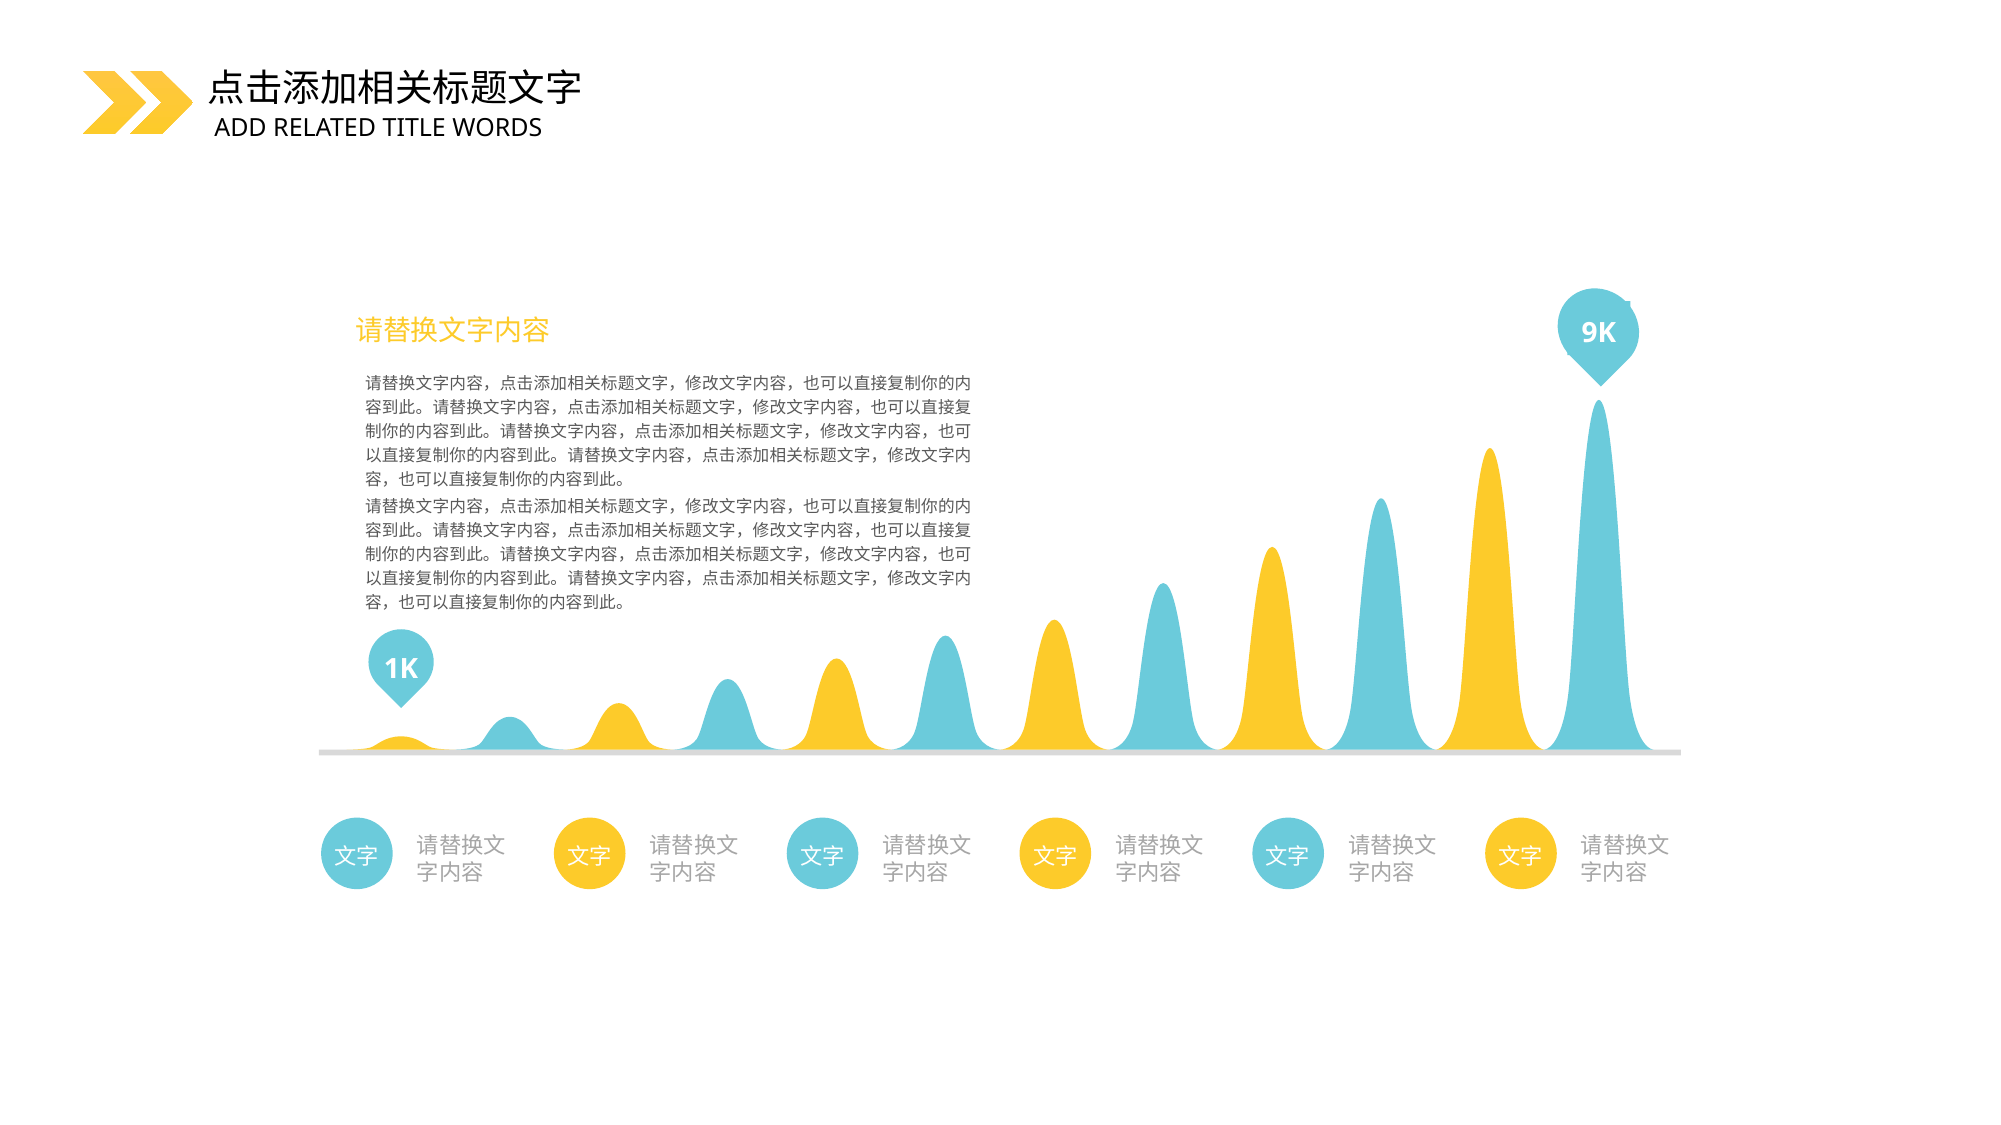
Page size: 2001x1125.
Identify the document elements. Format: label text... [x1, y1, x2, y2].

text_box 请替换文字内容 [640, 831, 748, 885]
text_box 请替换文字内容 [407, 831, 515, 885]
text_box 请替换文字内容 [873, 831, 981, 885]
text_box 9K [1567, 301, 1631, 356]
text_box [891, 635, 999, 750]
text_box [318, 749, 1682, 756]
text_box 请替换文字内容 [1339, 831, 1447, 885]
text_box [1544, 399, 1654, 750]
text_box [1217, 546, 1326, 750]
text_box [1568, 306, 1641, 389]
text_box [782, 658, 891, 750]
text_box [999, 619, 1108, 750]
text_box [564, 703, 673, 750]
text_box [368, 629, 434, 695]
text_box 请替换文字内容 [1571, 831, 1679, 885]
text_box 文字 [1251, 816, 1326, 891]
text_box 请替换文字内容，点击添加相关标题文字，修改文字内容，也可以直接复制你的内容到此。请替换文字内容，点击添加相关标题文字，修改文字内容，也可以直接复制你的内容到此。请替换文字内容，点击添加相关标题文字，修改文字内容，也可以直接复制你的内容到此。请替换文字内容，点击添加相关标题文字，修改文字内容，也可以直接复制你的内容到此。 [364, 491, 973, 612]
text_box [1556, 287, 1627, 354]
text_box 文字 [1018, 816, 1093, 891]
text_box [673, 679, 782, 750]
text_box 请替换文字内容 [355, 306, 550, 347]
text_box 文字 [1484, 816, 1558, 891]
text_box 文字 [320, 816, 394, 891]
text_box 文字 [785, 816, 860, 891]
text_box [1108, 583, 1217, 750]
text_box [1435, 448, 1544, 750]
text_box [1326, 498, 1435, 750]
text_box 文字 [552, 816, 627, 891]
text_box 请替换文字内容 [1106, 831, 1214, 885]
text_box [455, 716, 564, 750]
text_box [346, 736, 455, 750]
text_box 请替换文字内容，点击添加相关标题文字，修改文字内容，也可以直接复制你的内容到此。请替换文字内容，点击添加相关标题文字，修改文字内容，也可以直接复制你的内容到此。请替换文字内容，点击添加相关标题文字，修改文字内容，也可以直接复制你的内容到此。请替换文字内容，点击添加相关标题文字，修改文字内容，也可以直接复制你的内容到此。 [364, 368, 973, 489]
